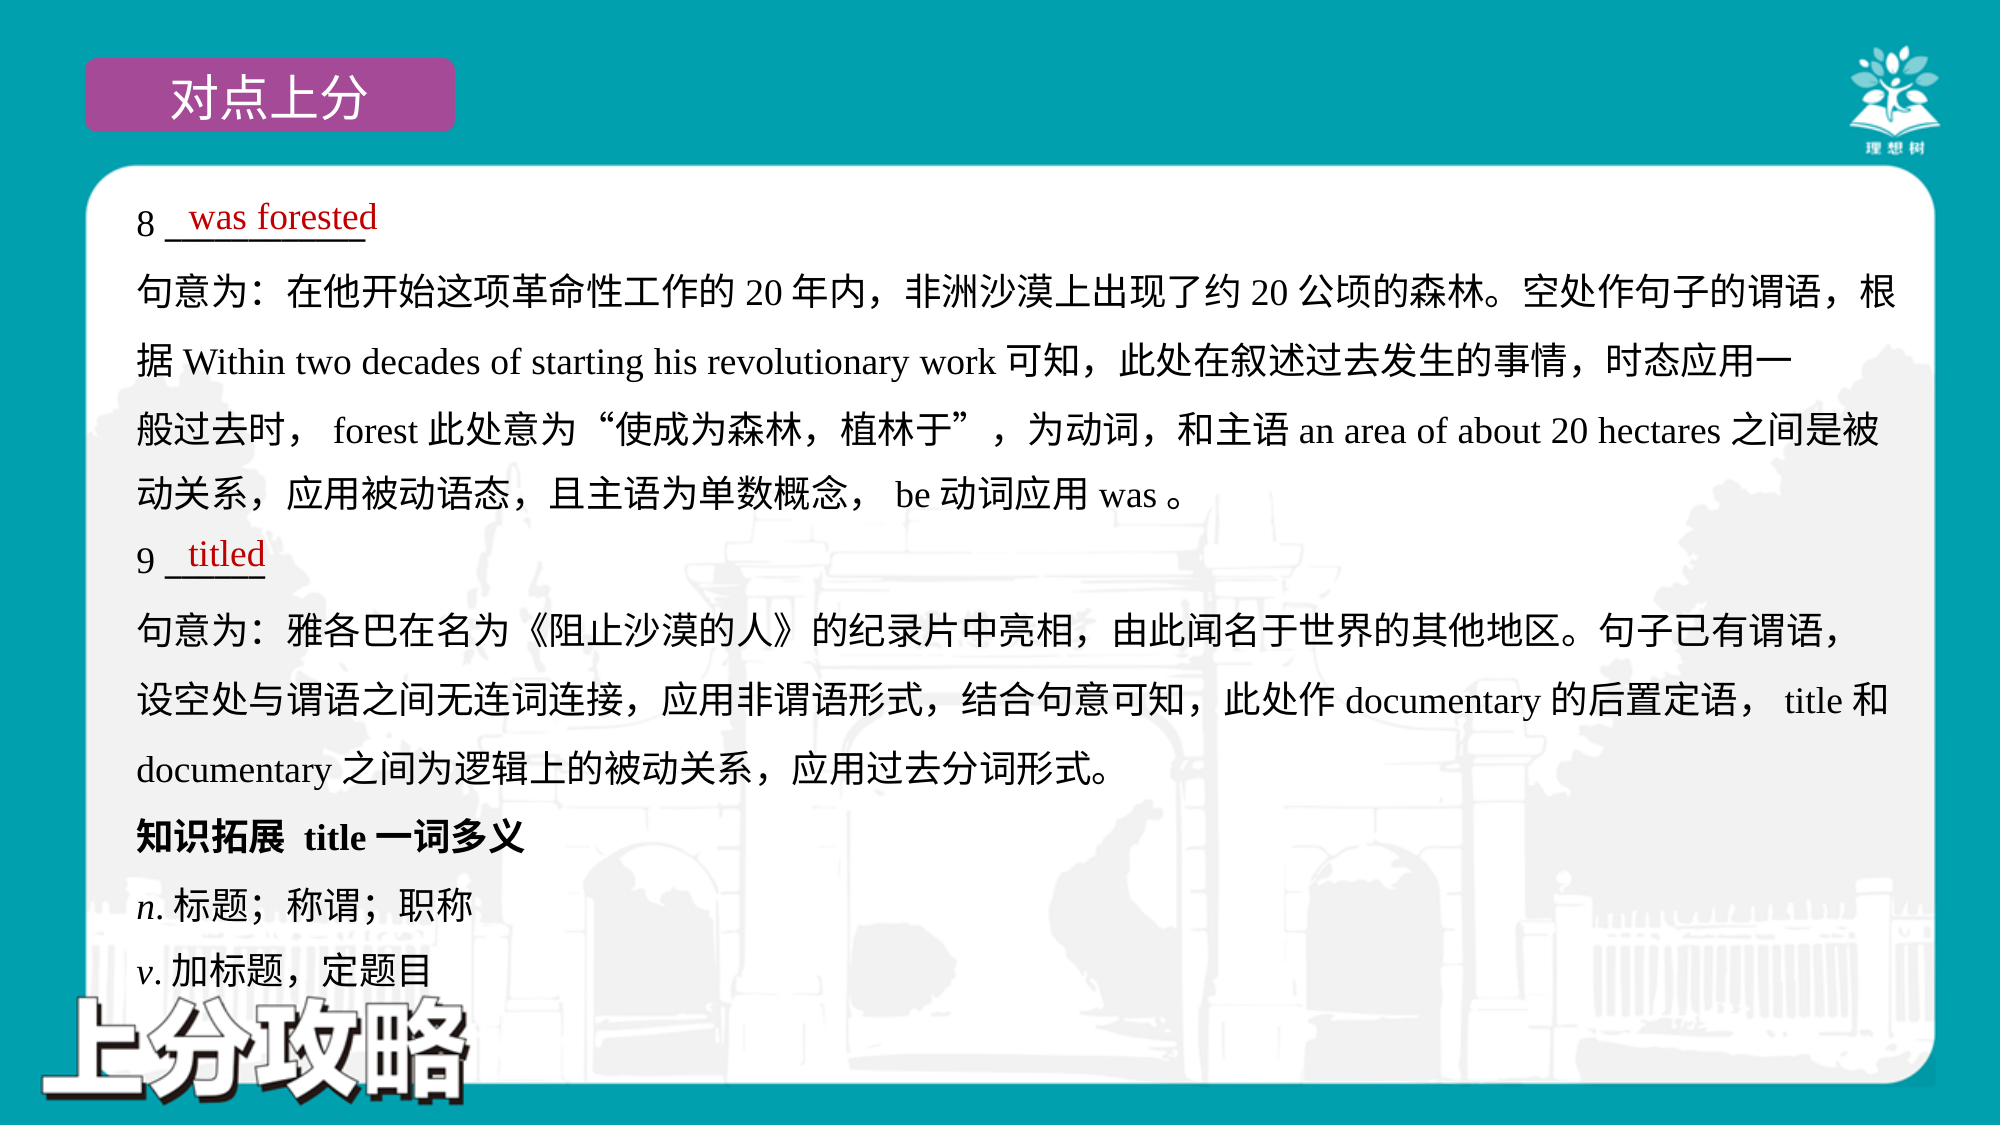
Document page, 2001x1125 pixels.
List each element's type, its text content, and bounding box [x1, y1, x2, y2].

text_box titled [174, 507, 280, 568]
text_box was forested [170, 170, 396, 230]
picture [0, 0, 2000, 1125]
text_box 句意为：在他开始这项革命性工作的20年内，非洲沙漠上出现了约20公顷的森林。空处作句子的谓语，根 据Within two decades of starting his revolutionary work可知，此处在叙述过去发生的事情，时态应用一 般过去时，forest此处意为“使成为森林，植林于”，为动词，和主语an area of about 20 hectares之间是被 动关系，应用被动语态，且主语为单数概念，be动词应用was。 [136, 244, 1865, 509]
text_box 9 ______ [136, 514, 1865, 574]
text_box 8 ____________ [136, 176, 1865, 237]
text_box 句意为：雅各巴在名为《阻止沙漠的人》的纪录片中亮相，由此闻名于世界的其他地区。句子已有谓语， 设空处与谓语之间无连词连接，应用非谓语形式，结合句意可知，此处作documentary的后置定语，title和 documentary之间为逻辑上的被动关系，应用过去分词形式。 知识拓展 title一词多义 n.标题；称谓；职称 v.加标题，定题目 [136, 583, 1865, 985]
